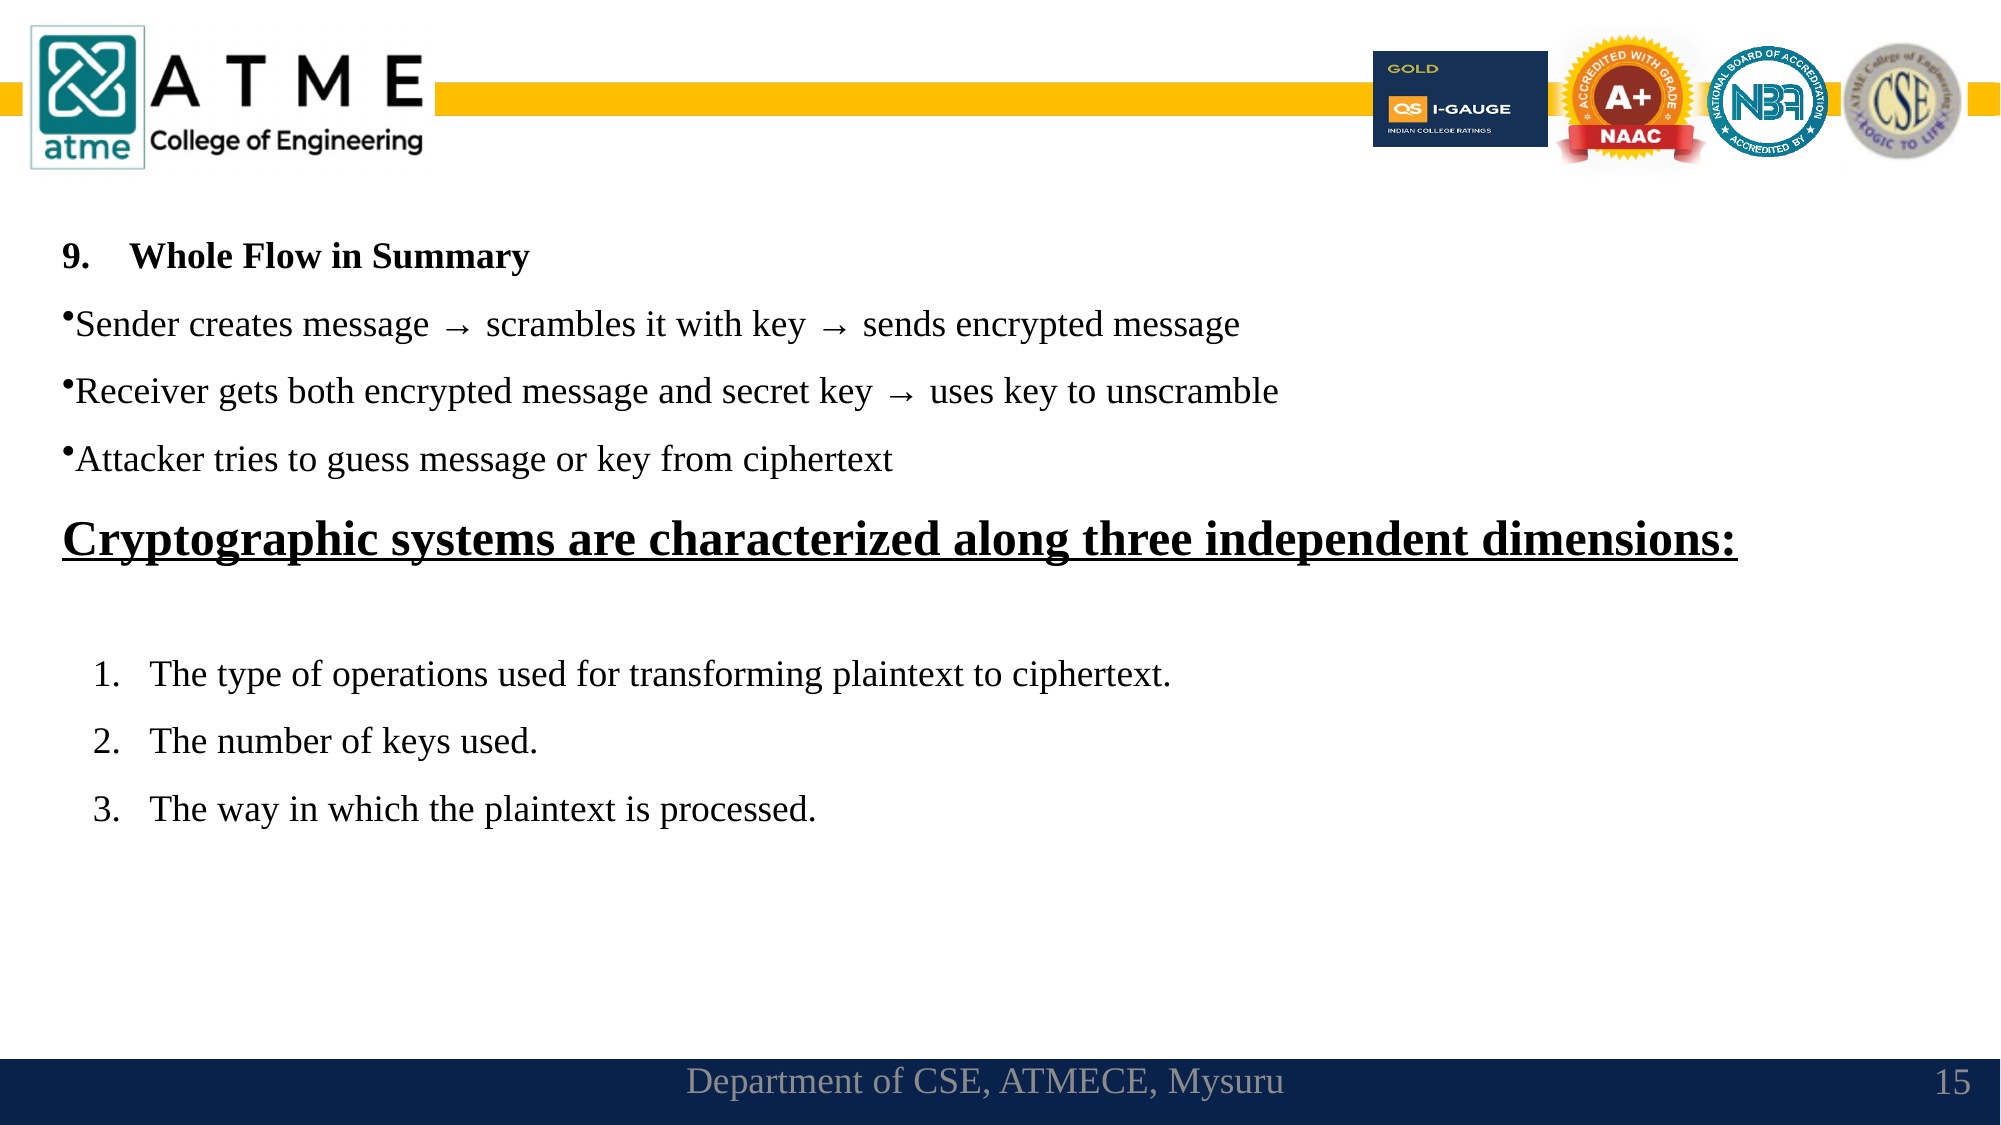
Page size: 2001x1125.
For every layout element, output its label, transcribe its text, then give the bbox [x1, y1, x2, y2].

text_box The type of operations used for transforming plaintext to ciphertext. The number of keys used. The way in which the plaintext is processed. [78, 618, 1371, 836]
picture [1373, 20, 1828, 180]
text_box Cryptographic systems are characterized along three independent dimensions: [47, 438, 1792, 573]
footer Department of CSE, ATMECE, Mysuru [501, 1056, 1470, 1102]
slide_number 15 [1511, 1057, 1972, 1103]
picture [22, 15, 435, 178]
text_box 🔁 Whole Flow in Summary Sender creates message → scrambles it with key → sends encrypted message Receiver gets both encrypted message and secret key → uses key to unscramble Attacker tries to guess message or key from ciphertext [47, 201, 1620, 487]
picture [1840, 26, 1968, 176]
picture [0, 1059, 2001, 1125]
